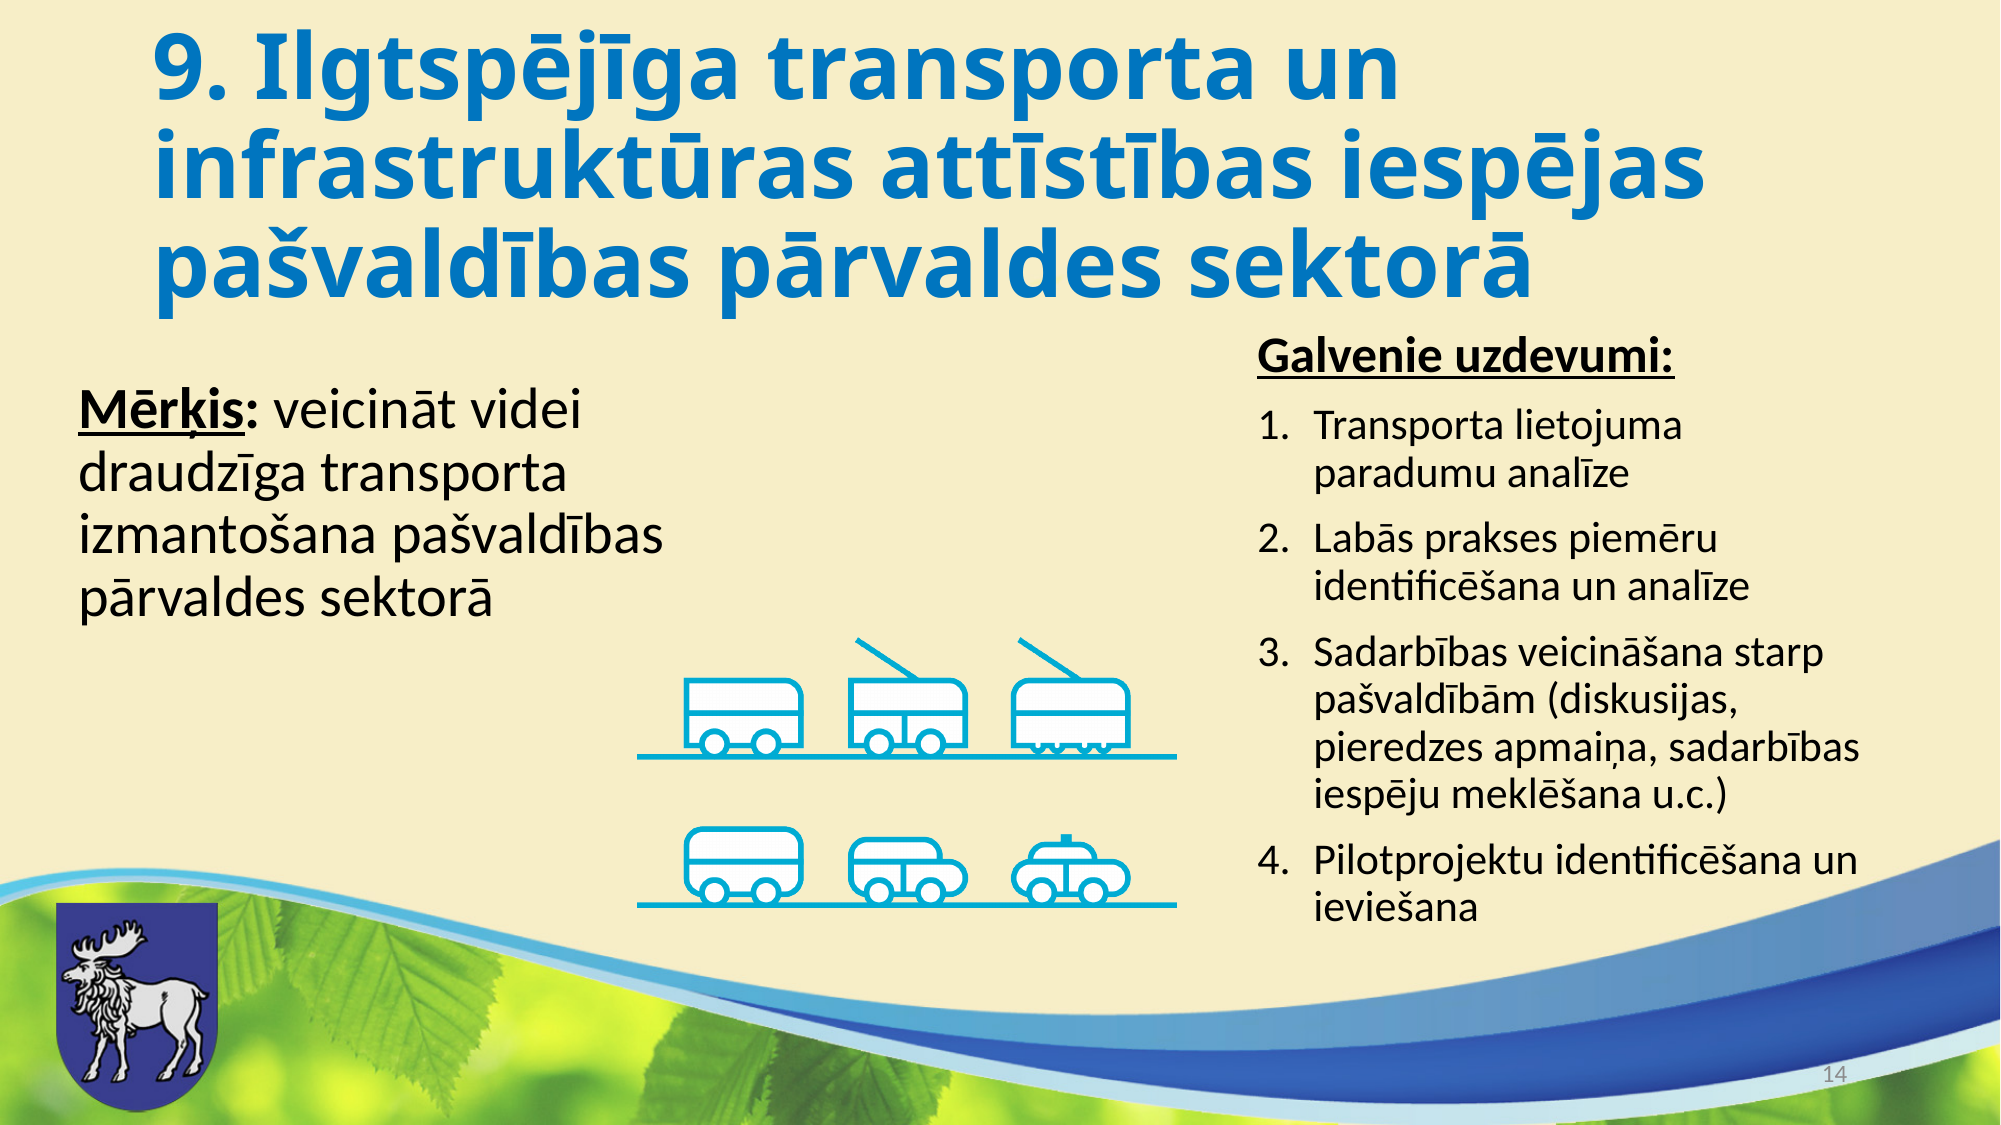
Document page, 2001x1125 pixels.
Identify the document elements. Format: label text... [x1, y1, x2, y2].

text_box Galvenie uzdevumi: Transporta lietojuma paradumu analīze Labās prakses piemēru identificēšana un analīze Sadarbības veicināšana starp pašvaldībām (diskusijas, pieredzes apmaiņa, sadarbības iespēju meklēšana u.c.) Pilotprojektu identificēšana un ieviešana [1242, 320, 1881, 976]
picture [0, 0, 2001, 1125]
slide_number 14 [1412, 1042, 1863, 1103]
list Mērķis: veicināt videi draudzīga transporta izmantošana pašvaldības pārvaldes sektorā [63, 342, 701, 665]
title 9. Ilgtspējīga transporta un infrastruktūras attīstības iespējas pašvaldības pārvaldes sektorā [137, 59, 1972, 278]
